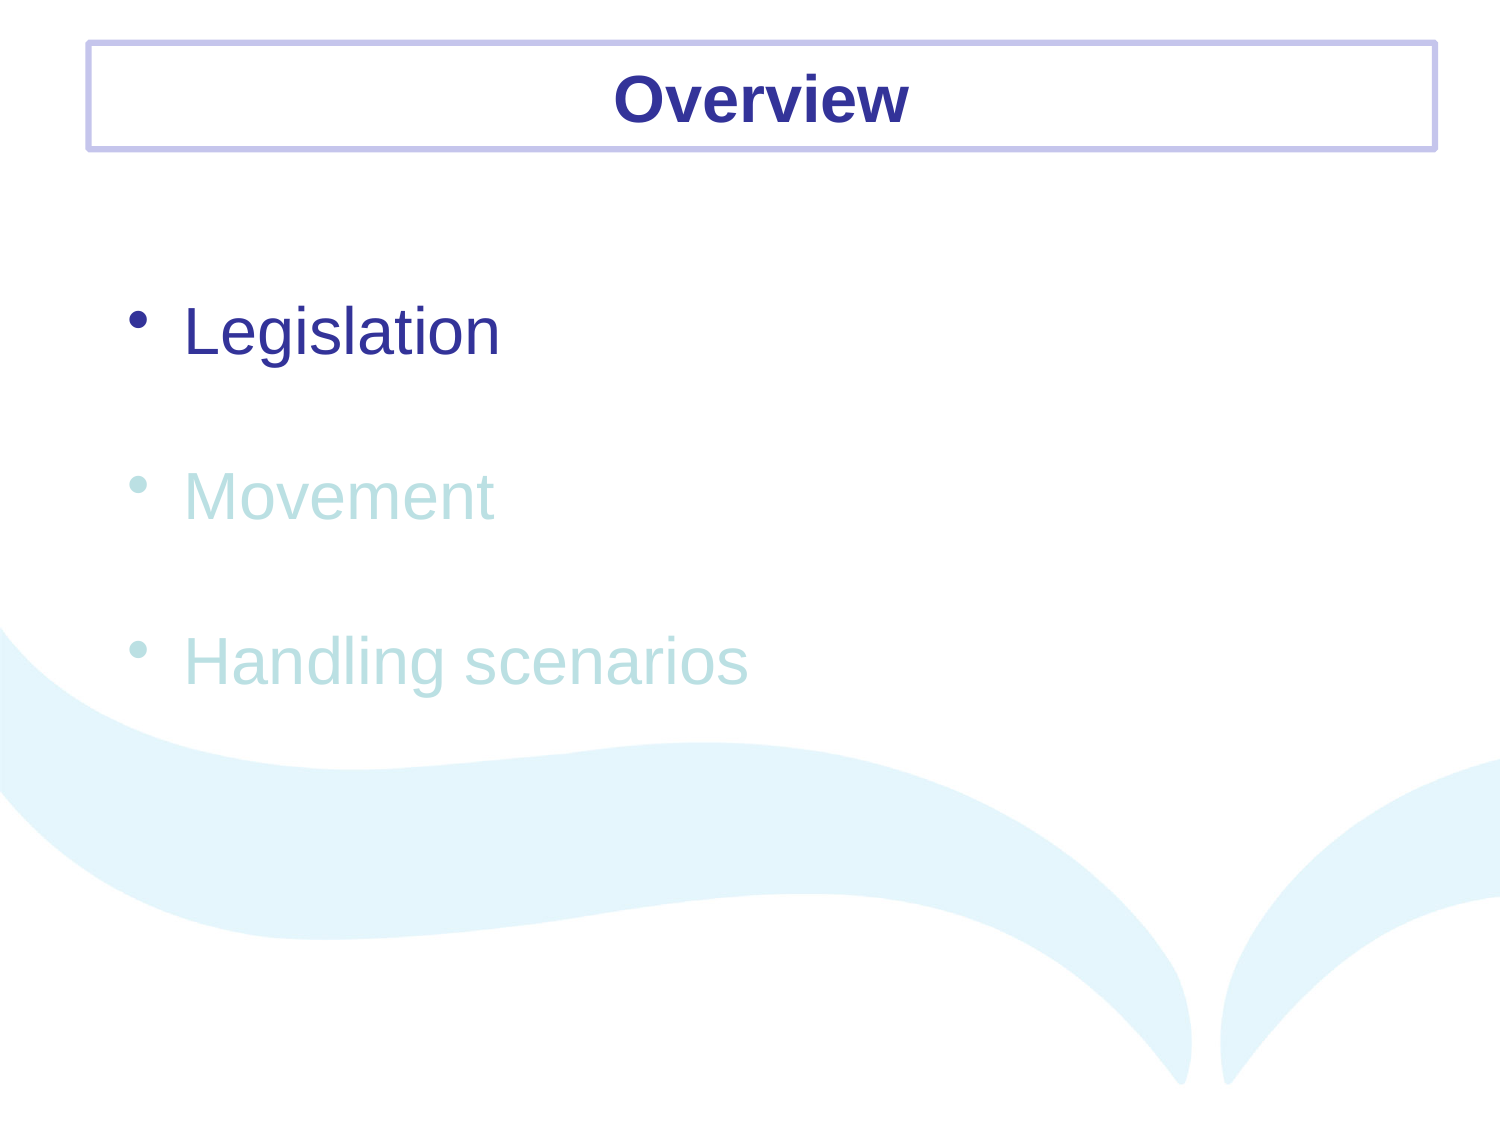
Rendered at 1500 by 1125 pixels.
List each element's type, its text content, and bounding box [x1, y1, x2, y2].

picture [0, 612, 1500, 1099]
list Legislation Movement Handling scenarios [112, 208, 1431, 1000]
title Overview [88, 42, 1436, 150]
